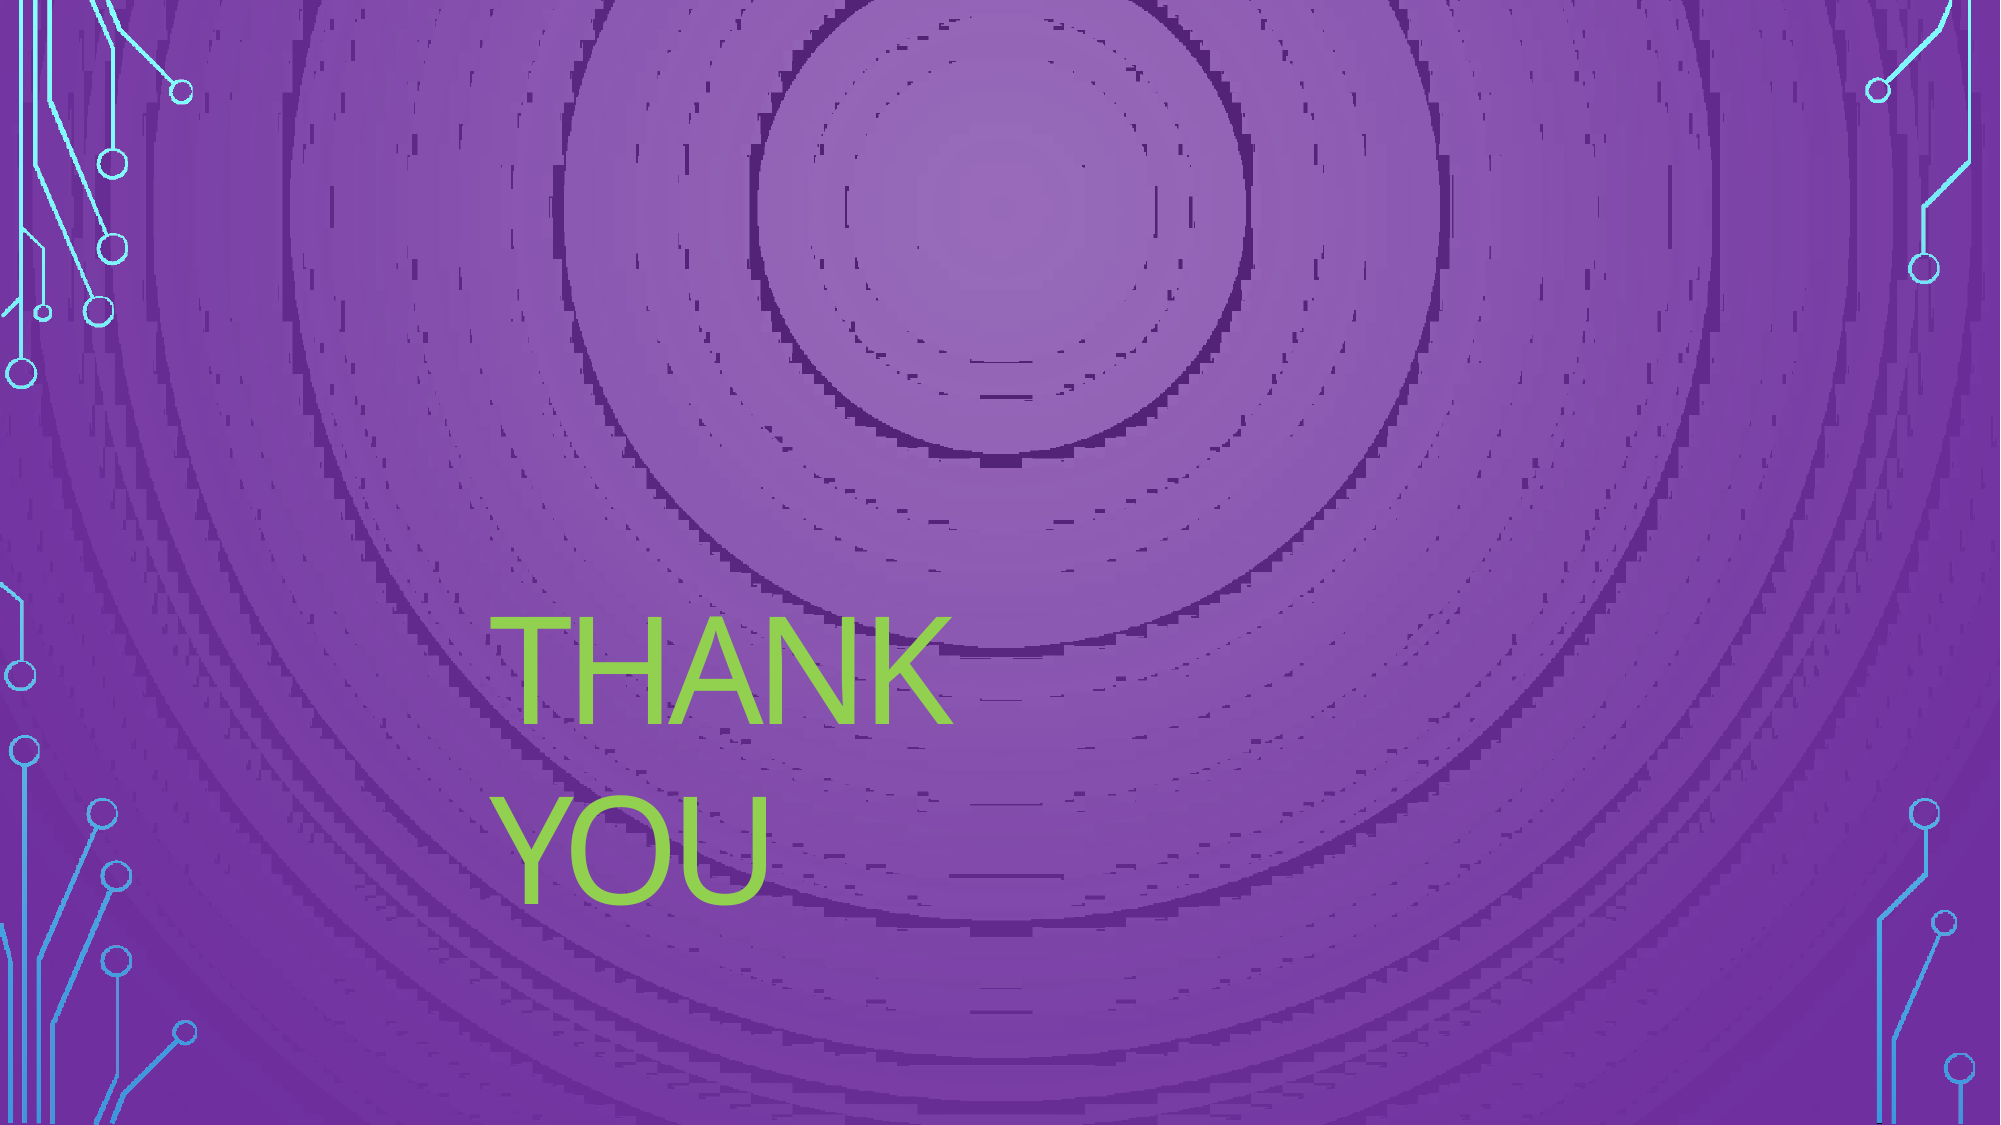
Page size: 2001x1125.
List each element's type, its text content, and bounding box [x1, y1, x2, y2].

title THANK YOU [487, 572, 1196, 935]
picture [0, 0, 2000, 1125]
